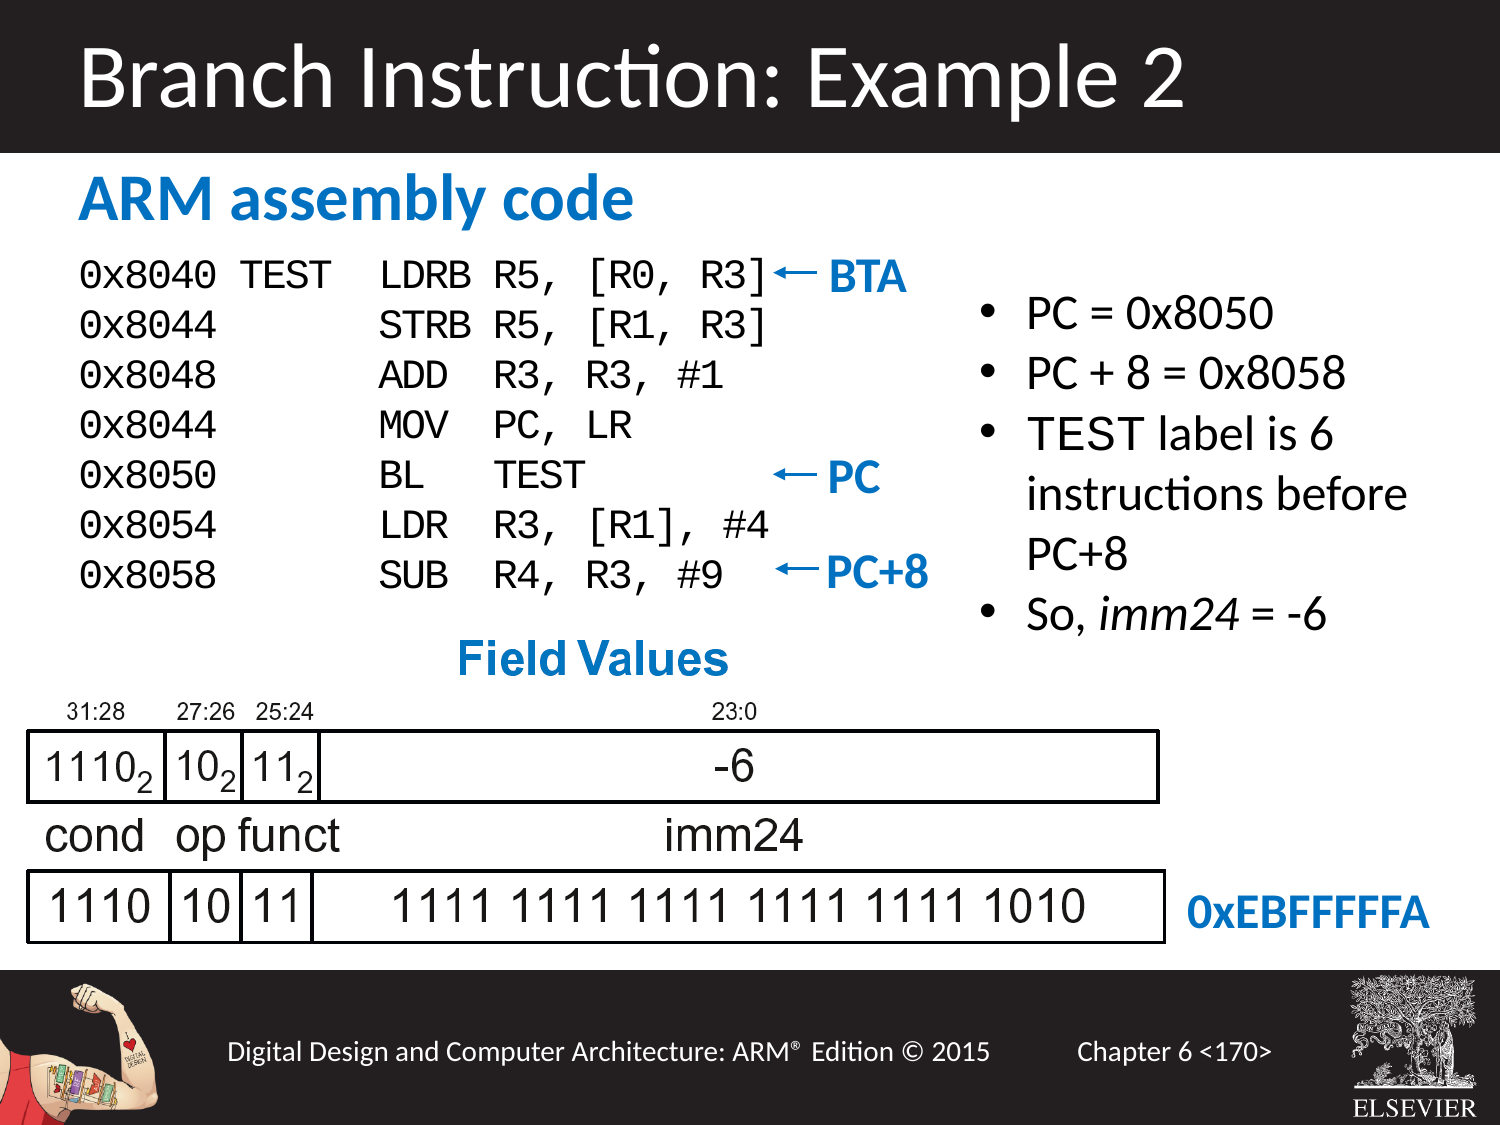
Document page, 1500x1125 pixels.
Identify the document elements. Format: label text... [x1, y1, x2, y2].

text_box PC = 0x8050 PC + 8 = 0x8058 TEST label is 6 instructions before PC+8 So, imm24 = -6 [964, 272, 1477, 648]
text_box BTA [814, 234, 922, 310]
picture [0, 979, 163, 1125]
text_box ARM assembly code 0x8040 TEST LDRB R5, [R0, R3] 0x8044 STRB R5, [R1, R3] 0x8048 ADD R3, R3, #1 0x8044 MOV PC, LR 0x8050 BL TEST 0x8054 LDR R3, [R1], #4 0x8058 SUB R4, R3, #9 [63, 146, 1377, 589]
text_box PC [813, 436, 896, 512]
text_box 0xEBFFFFFA [1182, 871, 1500, 946]
text_box Branch Instruction: Example 2 [63, 8, 1488, 133]
picture [1350, 974, 1477, 1117]
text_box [0, 590, 1179, 947]
text_box PC+8 [811, 530, 945, 589]
